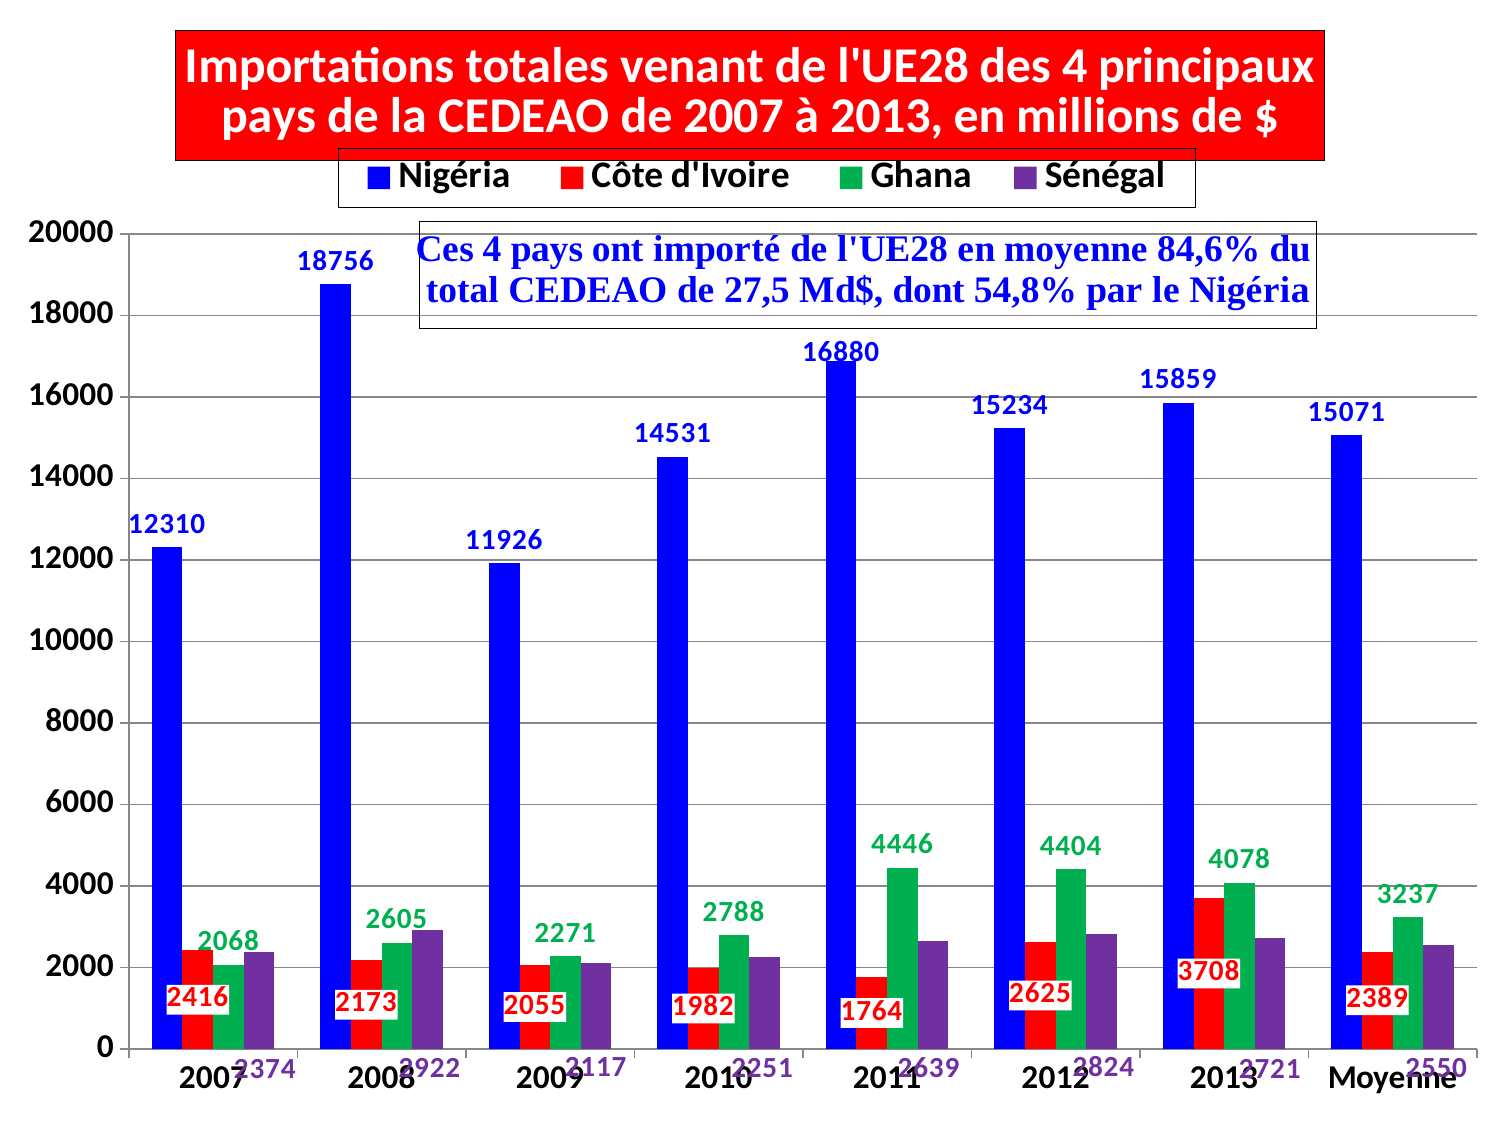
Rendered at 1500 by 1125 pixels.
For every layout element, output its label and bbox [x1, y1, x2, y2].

chart [0, 0, 1500, 1125]
